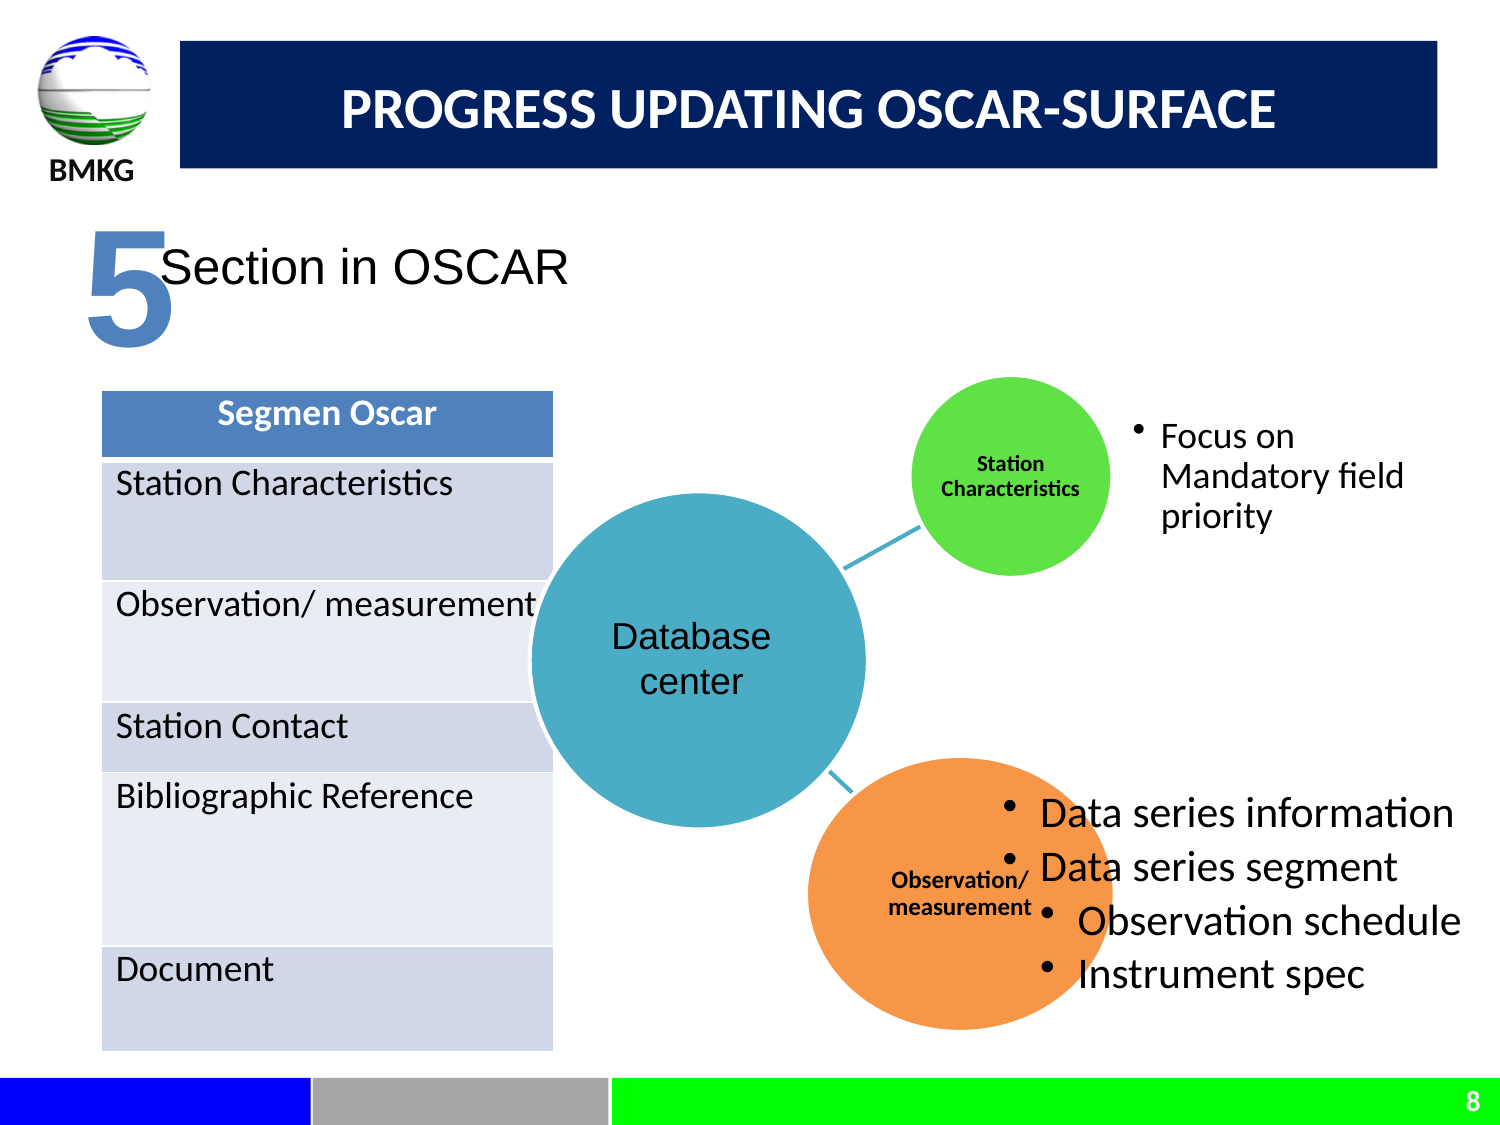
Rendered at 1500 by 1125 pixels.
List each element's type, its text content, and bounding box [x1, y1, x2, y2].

text_box Section in OSCAR [192, 226, 585, 302]
text_box 5 [68, 172, 192, 388]
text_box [562, 259, 1471, 1076]
table_header Segmen Oscar [102, 391, 553, 457]
picture [37, 36, 151, 145]
table_cell Station Characteristics [102, 463, 553, 580]
table_cell Bibliographic Reference [102, 773, 553, 945]
title Progress Updating OSCAR-Surface [180, 40, 1438, 169]
table_cell Document [102, 947, 553, 1051]
table_cell Observation/ measurement [102, 582, 546, 701]
table_cell Station Contact [102, 703, 553, 772]
